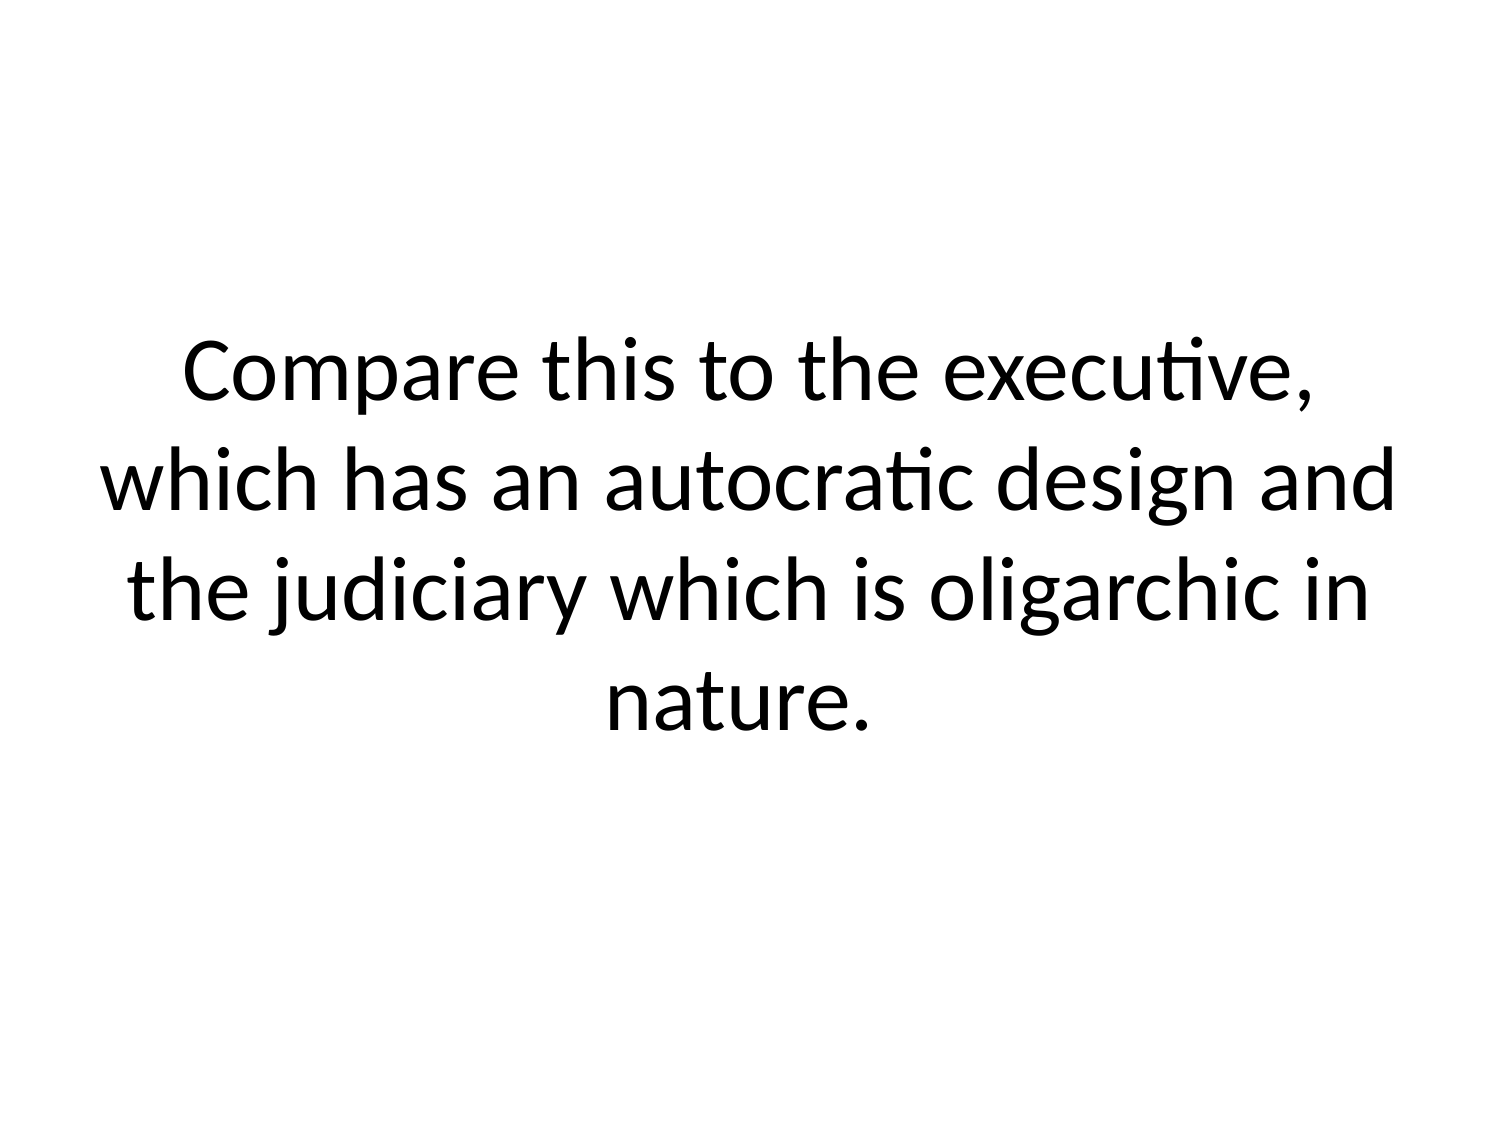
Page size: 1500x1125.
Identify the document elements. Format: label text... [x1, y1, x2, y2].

title Compare this to the executive, which has an autocratic design and the judiciary which is oligarchic in nature. [74, 44, 1426, 1013]
